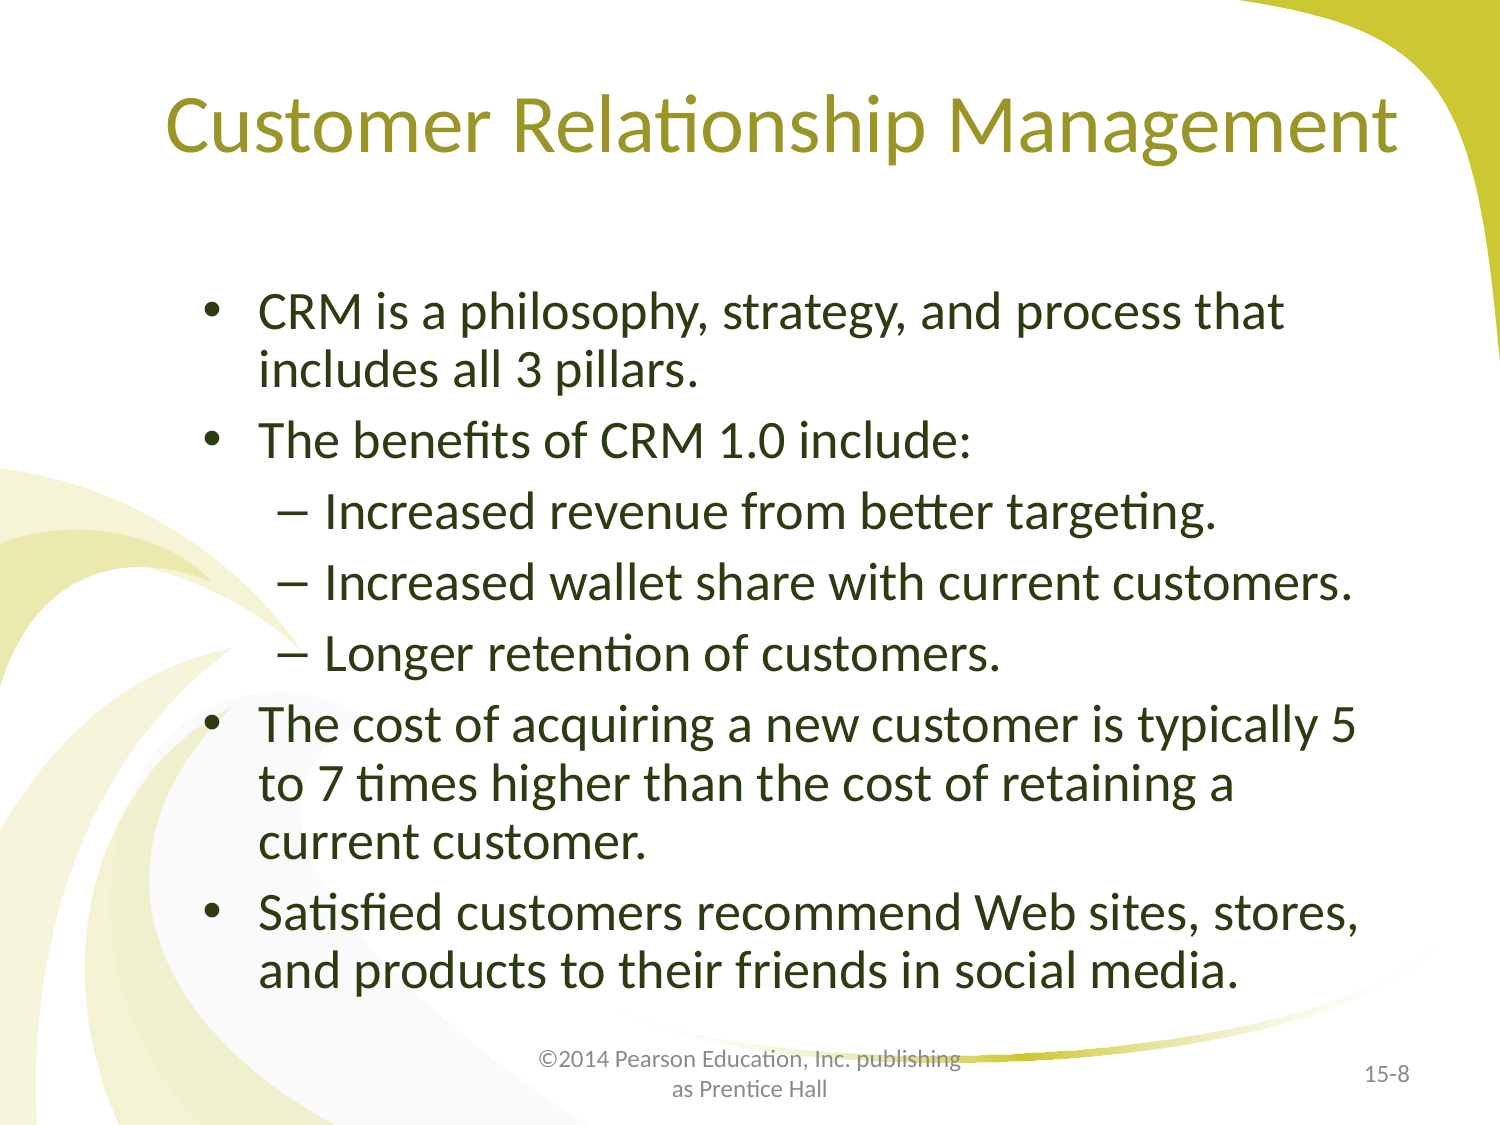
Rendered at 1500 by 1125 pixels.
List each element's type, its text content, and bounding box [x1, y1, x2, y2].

list CRM is a philosophy, strategy, and process that includes all 3 pillars. The benefits of CRM 1.0 include: Increased revenue from better targeting. Increased wallet share with current customers. Longer retention of customers. The cost of acquiring a new customer is typically 5 to 7 times higher than the cost of retaining a current customer. Satisfied customers recommend Web sites, stores, and products to their friends in social media. [187, 275, 1413, 1025]
slide_number 15-8 [1074, 1042, 1425, 1103]
title Customer Relationship Management [150, 37, 1438, 200]
footer ©2014 Pearson Education, Inc. publishing as Prentice Hall [512, 1042, 988, 1103]
